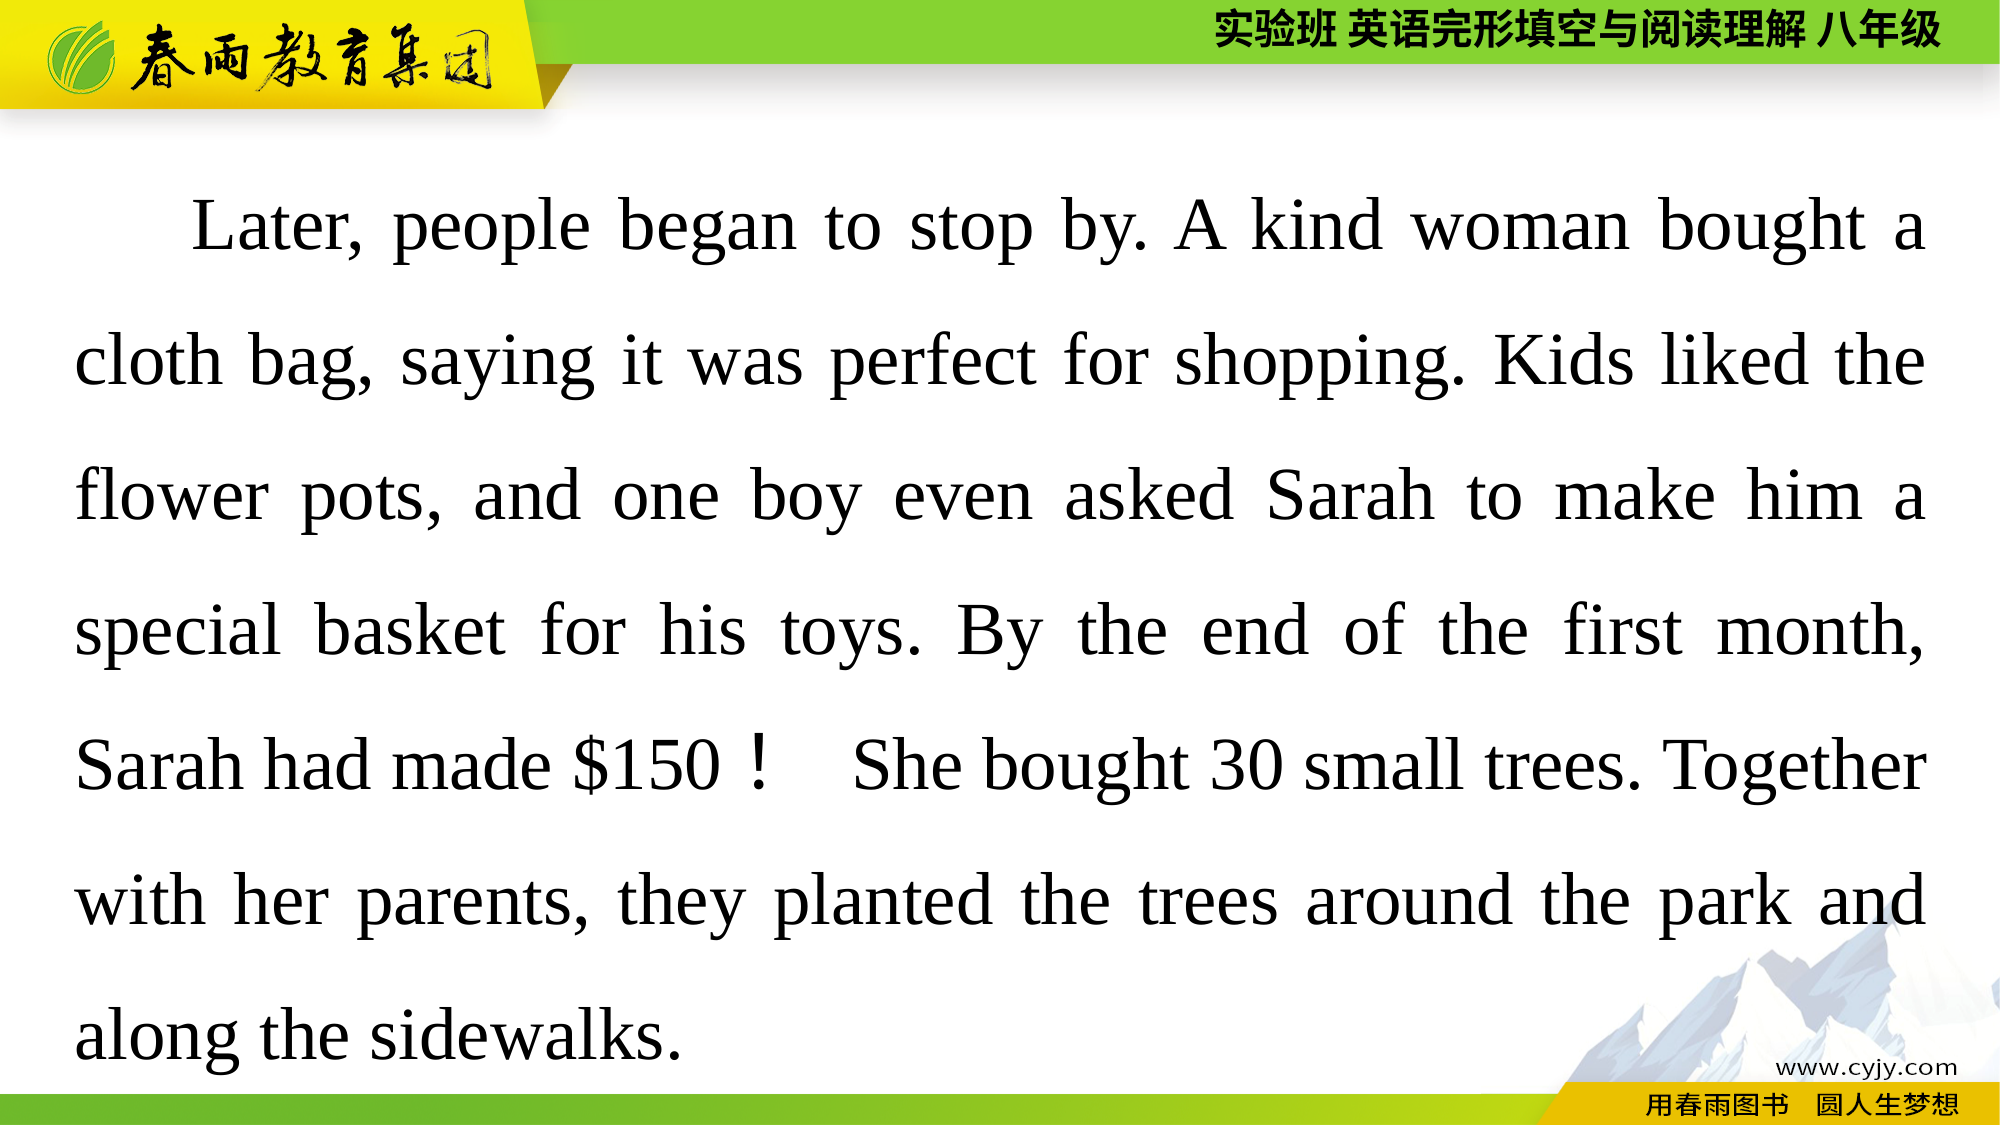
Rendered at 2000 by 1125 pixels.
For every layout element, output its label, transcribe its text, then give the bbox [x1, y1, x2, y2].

list Later, people began to stop by. A kind woman bought a cloth bag, saying it was perfect for shopping. Kids liked the flower pots, and one boy even asked Sarah to make him a special basket for his toys. By the end of the first month, Sarah had made $150！ She bought 30 small trees. Together with her parents, they planted the trees around the park and along the sidewalks. [59, 122, 1944, 1076]
picture [0, 0, 2000, 1125]
